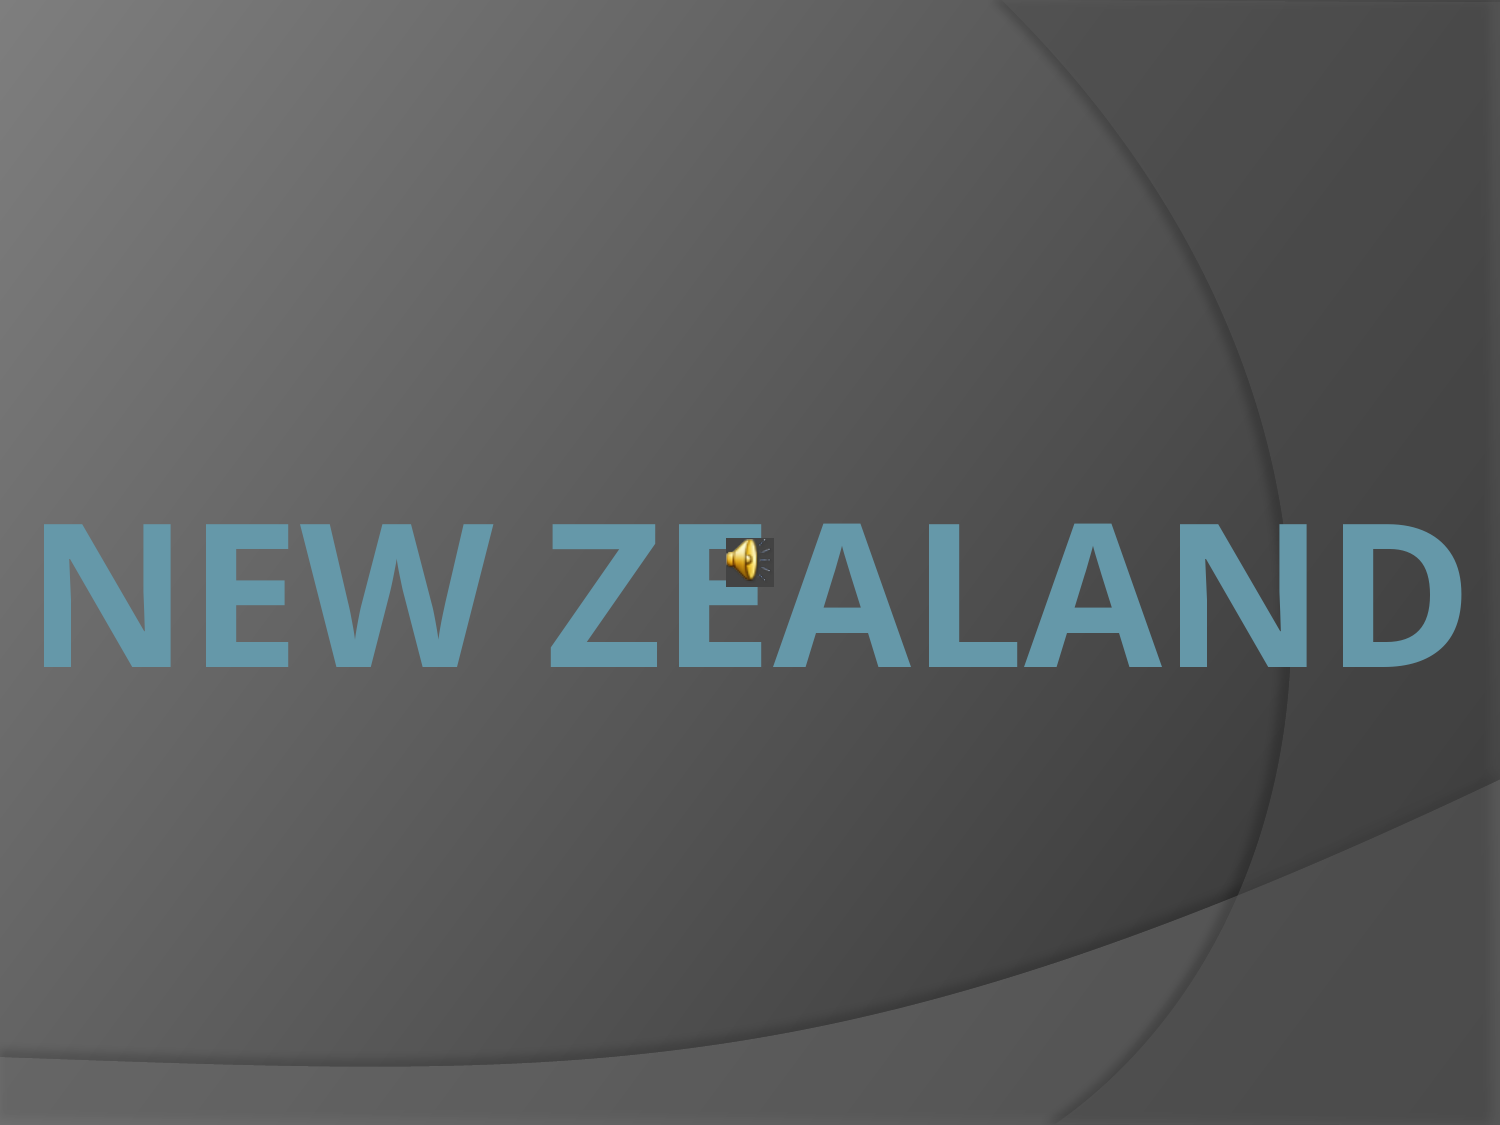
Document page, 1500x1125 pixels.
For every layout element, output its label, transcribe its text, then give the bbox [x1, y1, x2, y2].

title NEW ZEALAND [0, 0, 1500, 1094]
picture [724, 537, 776, 588]
